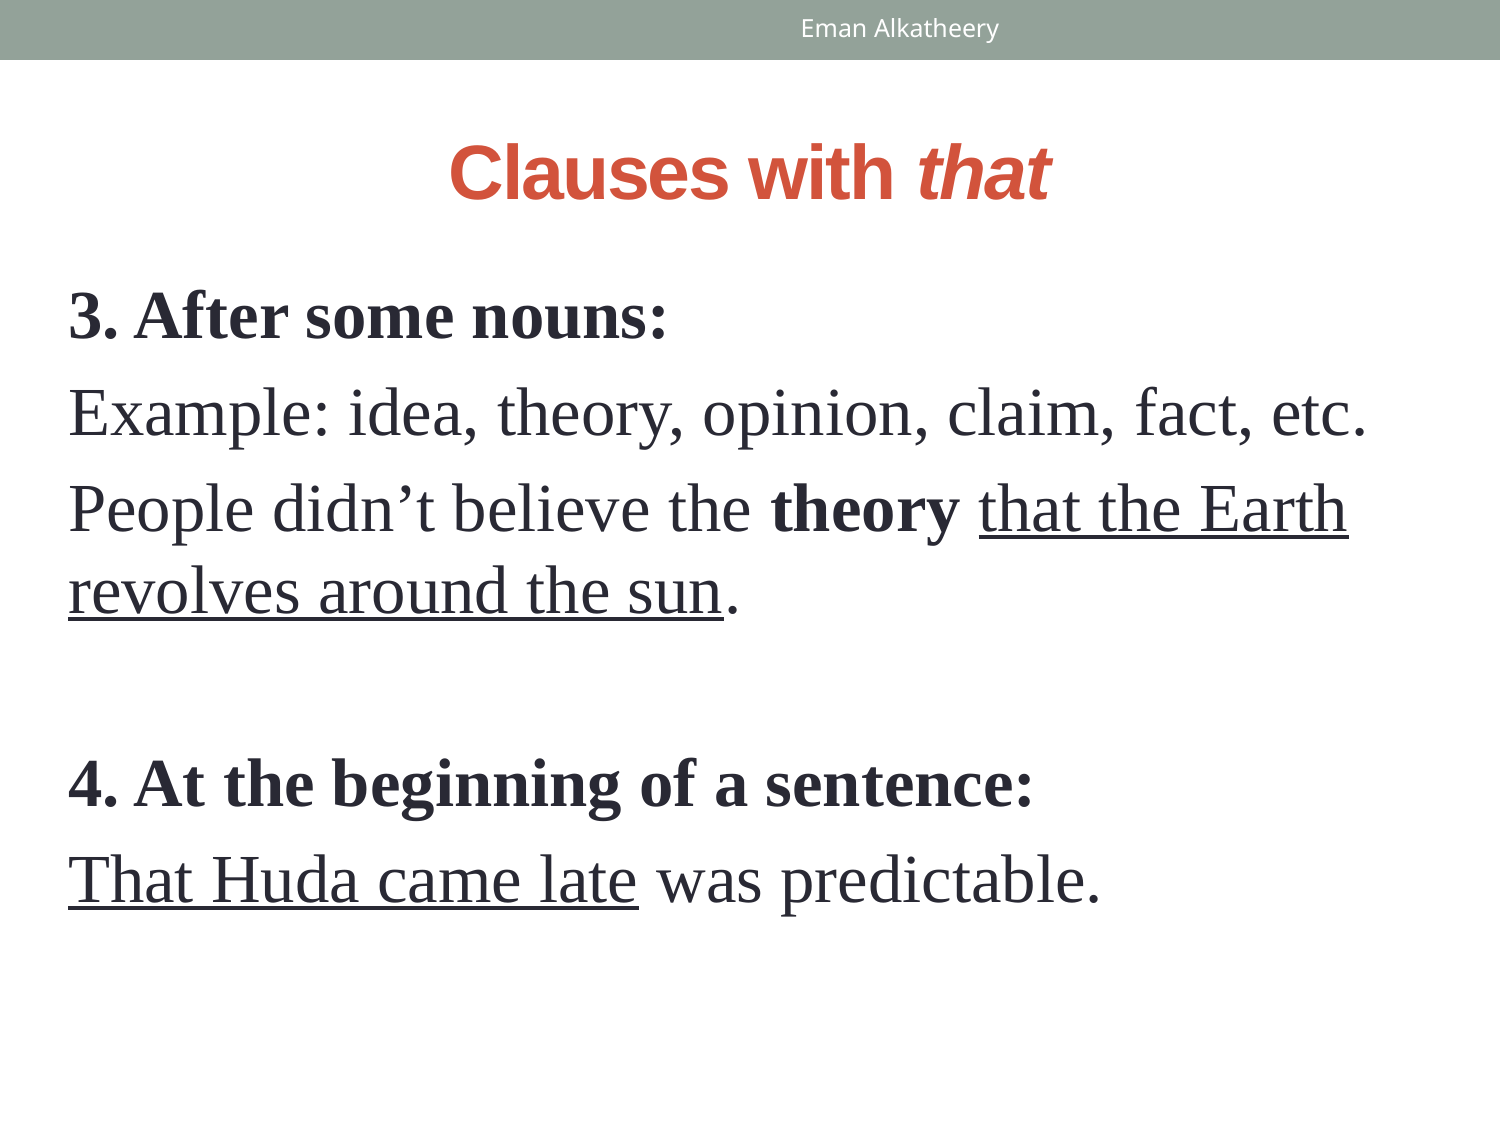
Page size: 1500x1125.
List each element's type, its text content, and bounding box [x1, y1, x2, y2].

list 3. After some nouns: Example: idea, theory, opinion, claim, fact, etc. People didn’t believe the theory that the Earth revolves around the sun. 4. At the beginning of a sentence: That Huda came late was predictable. [53, 262, 1471, 1063]
title Clauses with that [75, 87, 1425, 250]
footer Eman Alkatheery [562, 3, 1238, 57]
